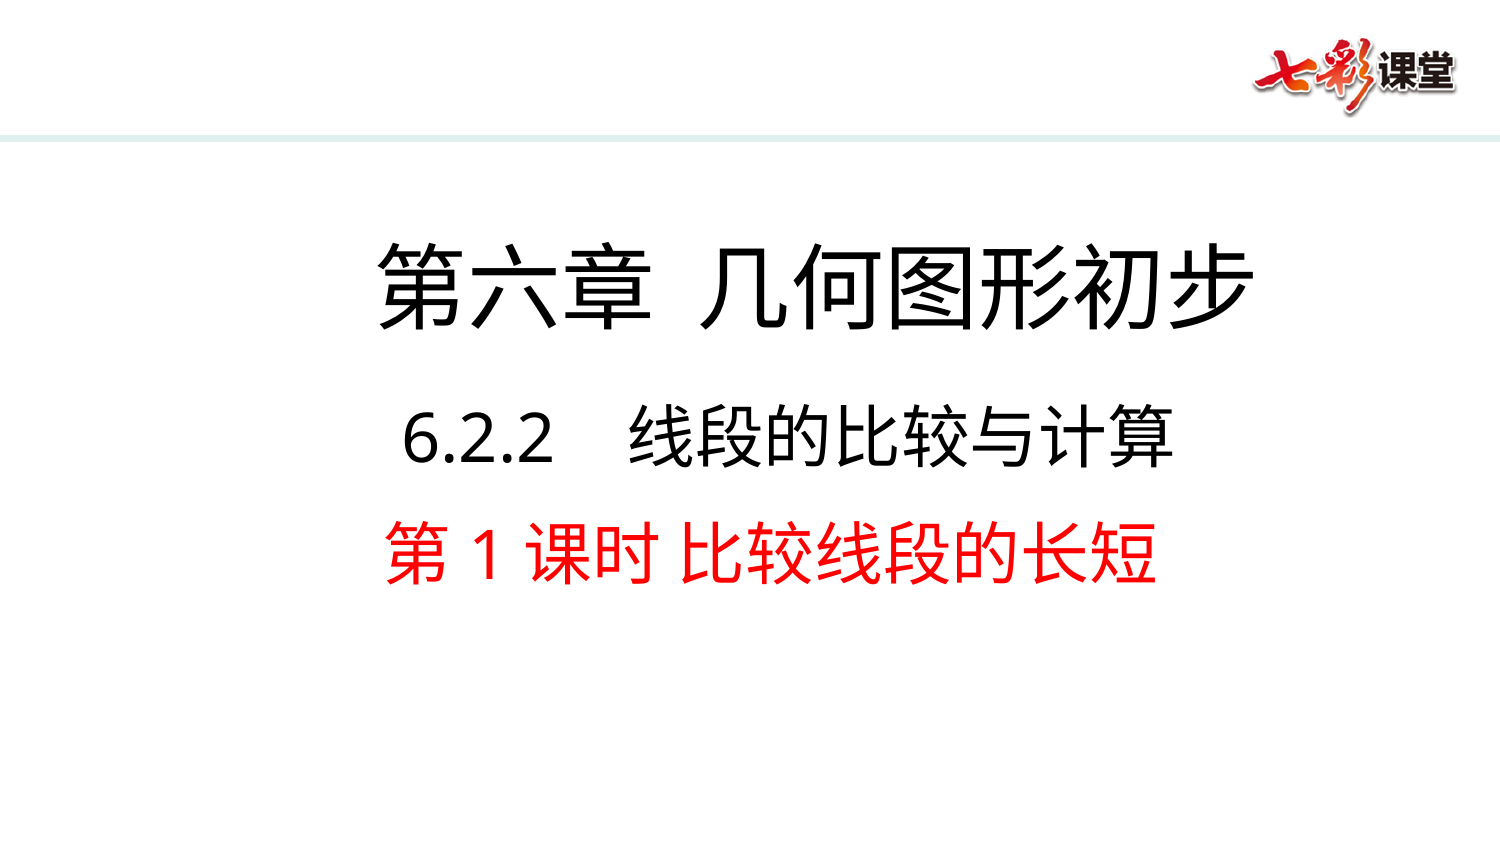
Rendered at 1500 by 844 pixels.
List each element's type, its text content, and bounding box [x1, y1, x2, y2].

picture [1249, 32, 1461, 118]
text_box 第六章 几何图形初步 [308, 221, 1325, 349]
text_box 6.2.2 线段的比较与计算 第1课时 比较线段的长短 [194, 386, 1347, 601]
